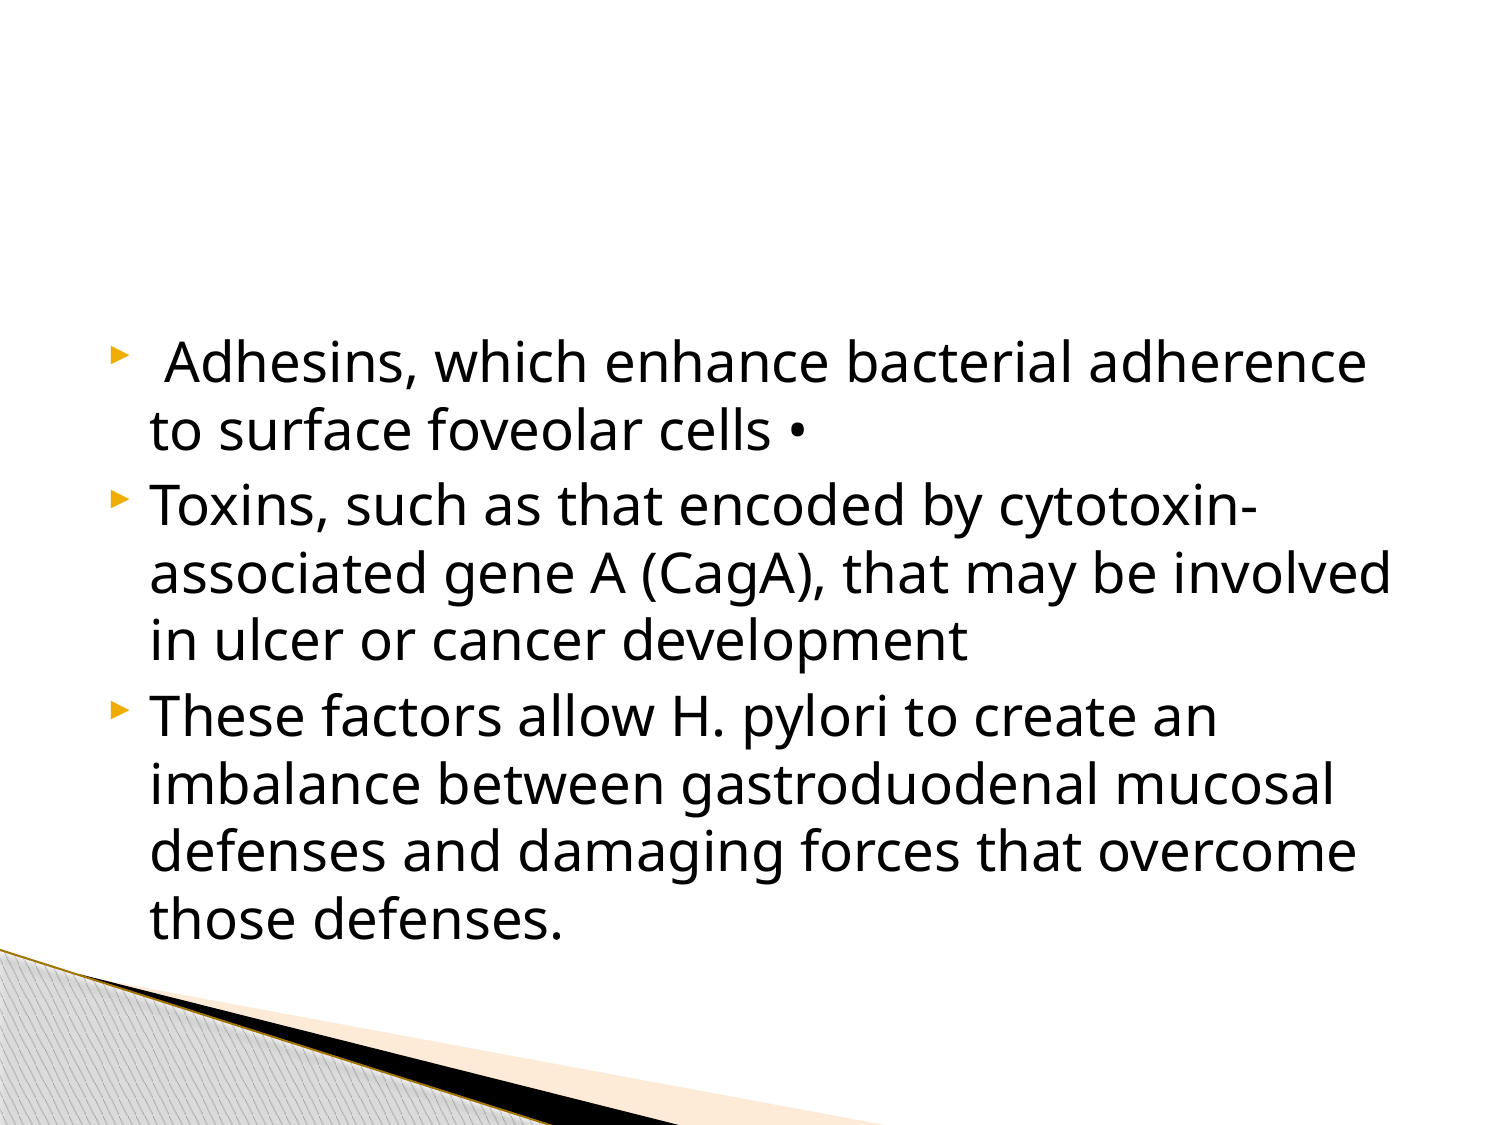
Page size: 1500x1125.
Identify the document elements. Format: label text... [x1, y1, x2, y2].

list Adhesins, which enhance bacterial adherence to surface foveolar cells • Toxins, such as that encoded by cytotoxin-associated gene A (CagA), that may be involved in ulcer or cancer development These factors allow H. pylori to create an imbalance between gastroduodenal mucosal defenses and damaging forces that overcome those defenses. [75, 243, 1425, 986]
